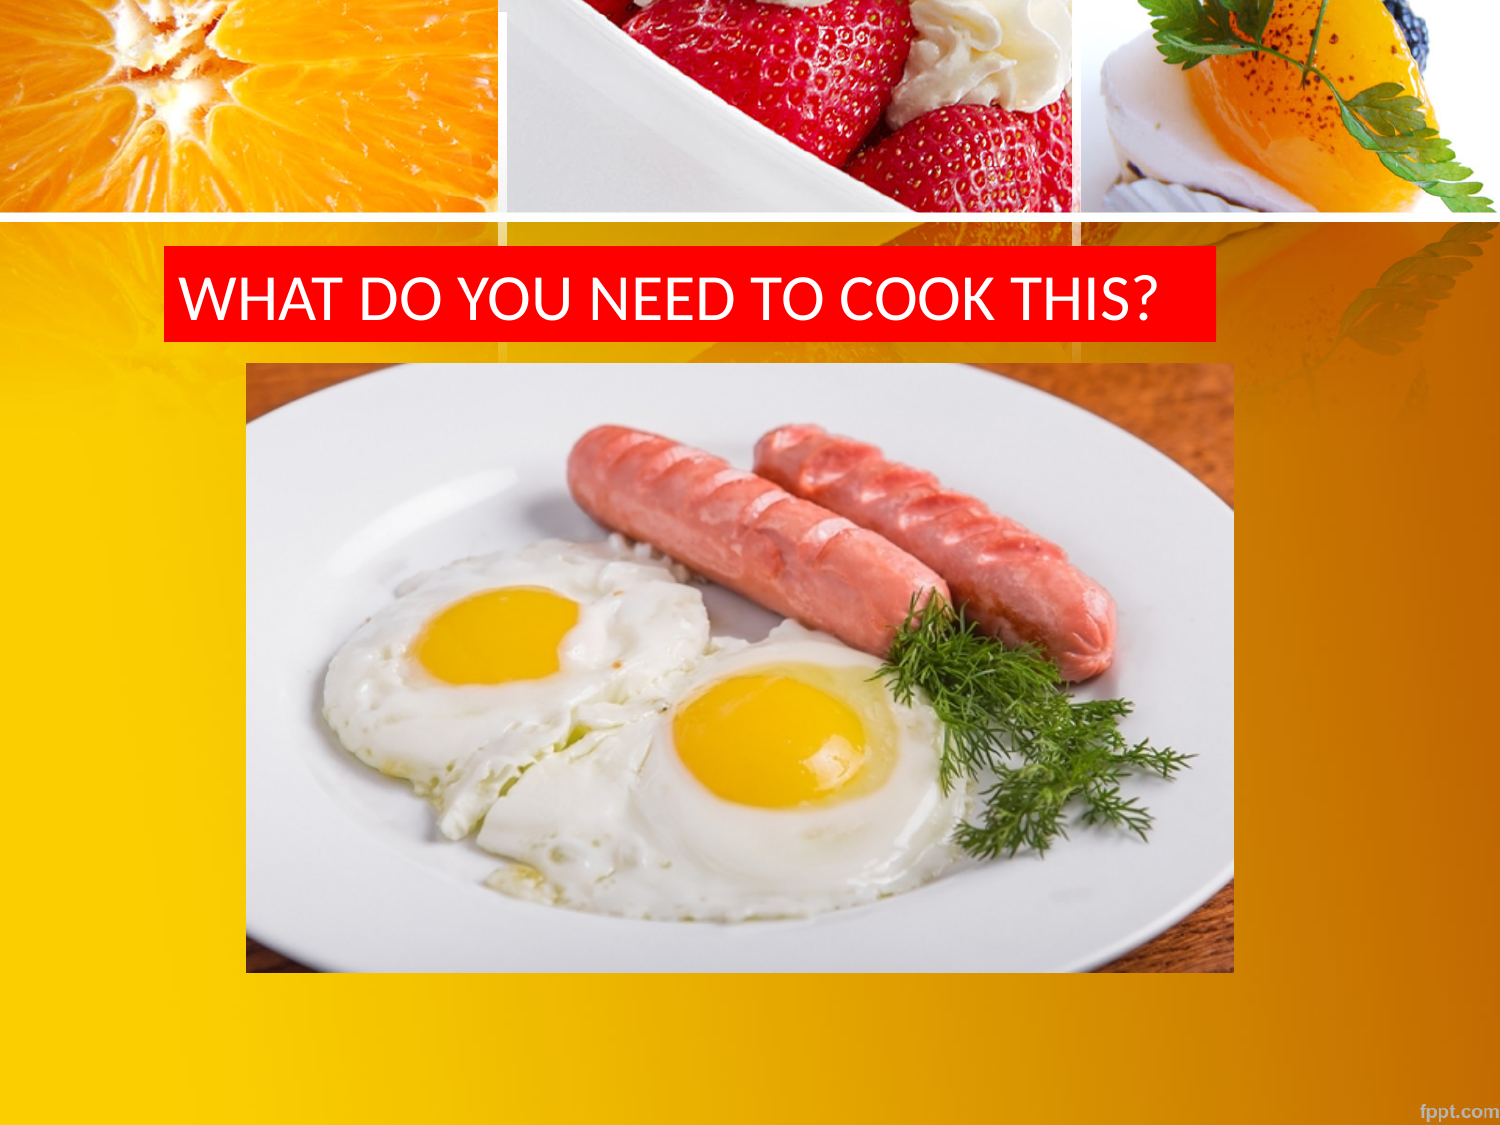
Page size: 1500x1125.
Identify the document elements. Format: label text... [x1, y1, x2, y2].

list [75, 337, 1425, 1005]
picture [0, 0, 1500, 1125]
title WHAT DO YOU NEED TO COOK THIS? [164, 246, 1217, 337]
